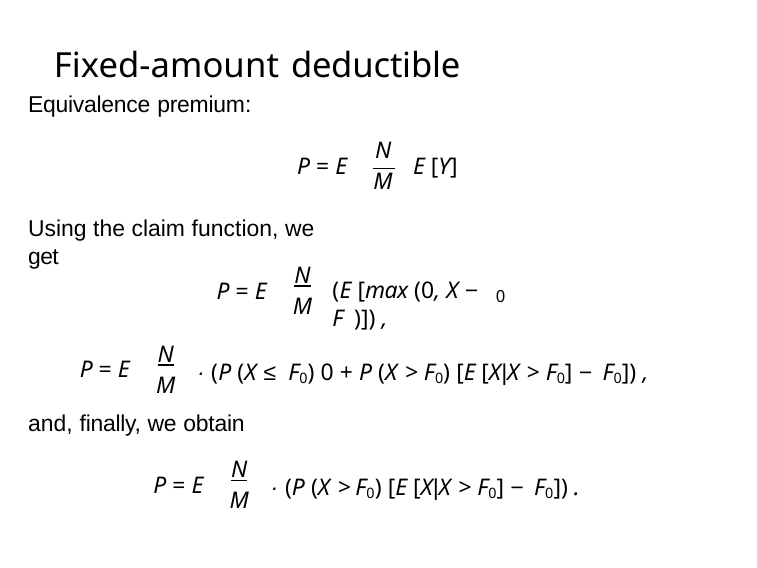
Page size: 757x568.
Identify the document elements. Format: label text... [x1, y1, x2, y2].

text_box P = E [77, 353, 140, 383]
text_box [213, 436, 268, 489]
title Fixed-amount deductible [51, 12, 705, 111]
text_box (E [max (0, X − F )]) , [330, 274, 542, 332]
text_box N M [227, 489, 254, 514]
text_box · (P (X > F0) [E [X|X > F0] − F0]) . [264, 468, 609, 502]
text_box E [Y] [411, 149, 461, 179]
text_box [356, 117, 412, 170]
text_box [139, 321, 194, 374]
text_box M [371, 170, 397, 195]
text_box and, finally, we obtain [26, 406, 247, 437]
text_box Equivalence premium: [26, 87, 255, 117]
text_box P = E [295, 149, 358, 179]
text_box N M [290, 295, 317, 319]
text_box P = E [214, 274, 277, 304]
text_box · (P (X ≤ F0) 0 + P (X > F0) [E [X|X > F0] − F0]) , [190, 353, 683, 387]
text_box [276, 242, 331, 295]
text_box P = E [151, 468, 214, 499]
text_box N M [153, 374, 180, 398]
text_box Using the claim function, we get [26, 211, 351, 269]
